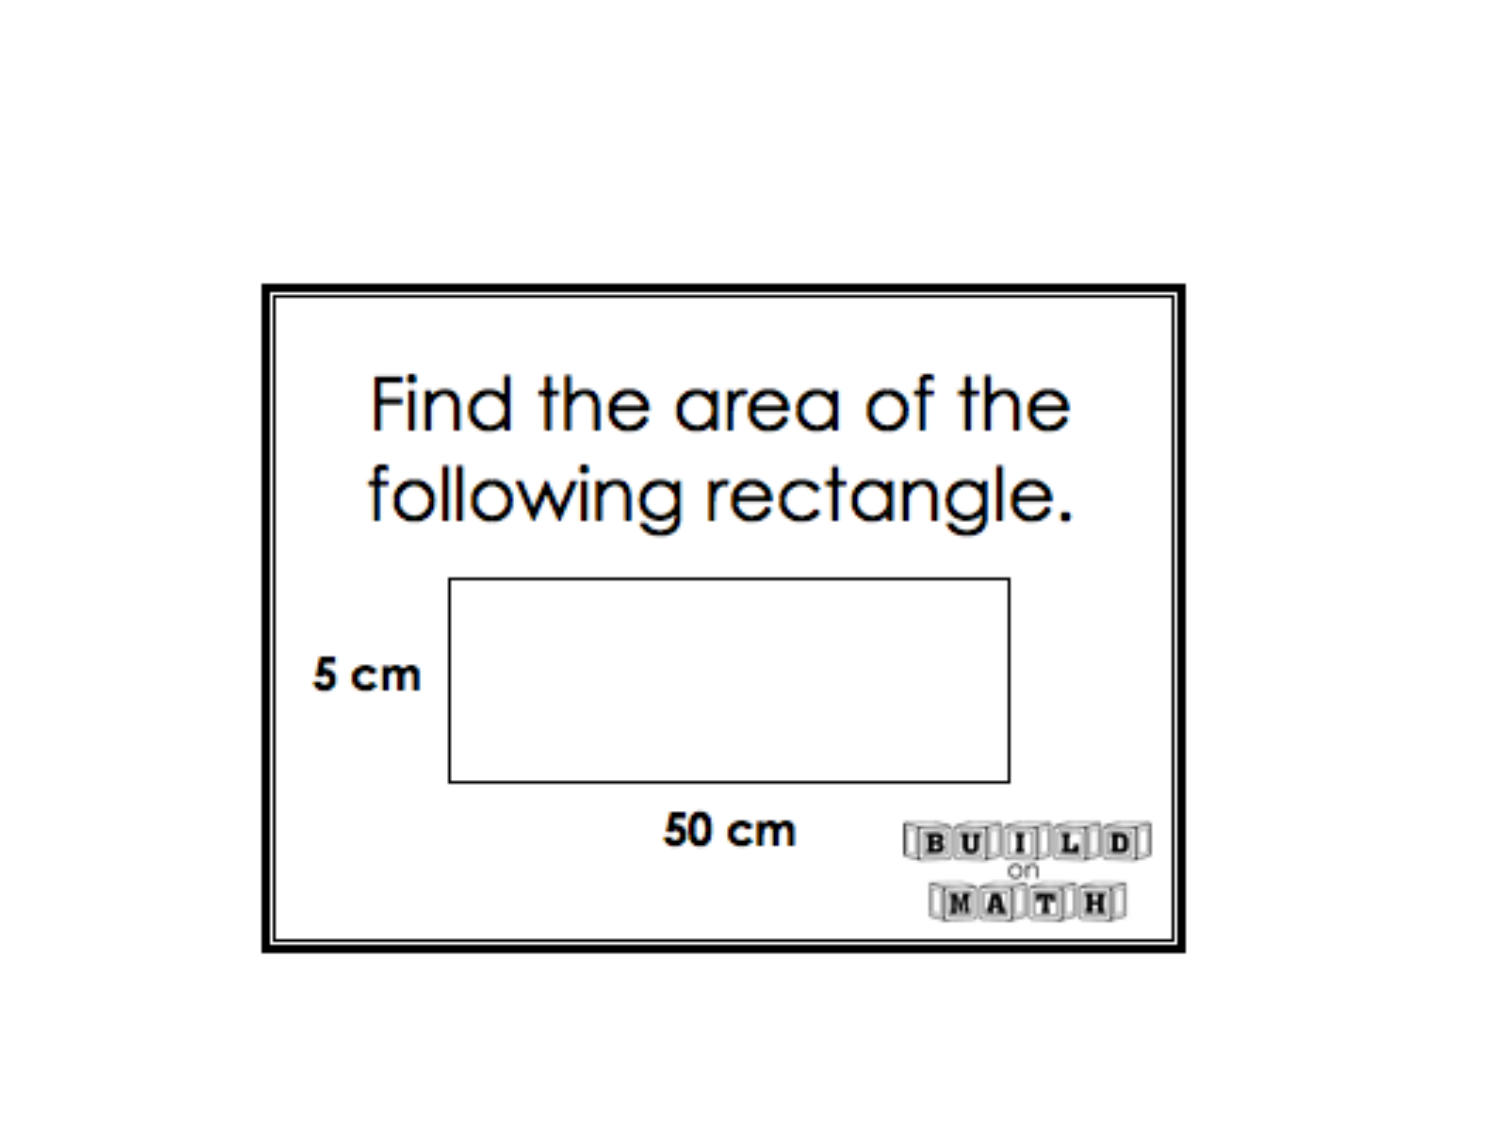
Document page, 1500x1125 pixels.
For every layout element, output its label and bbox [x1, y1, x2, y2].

list [74, 262, 1426, 1006]
